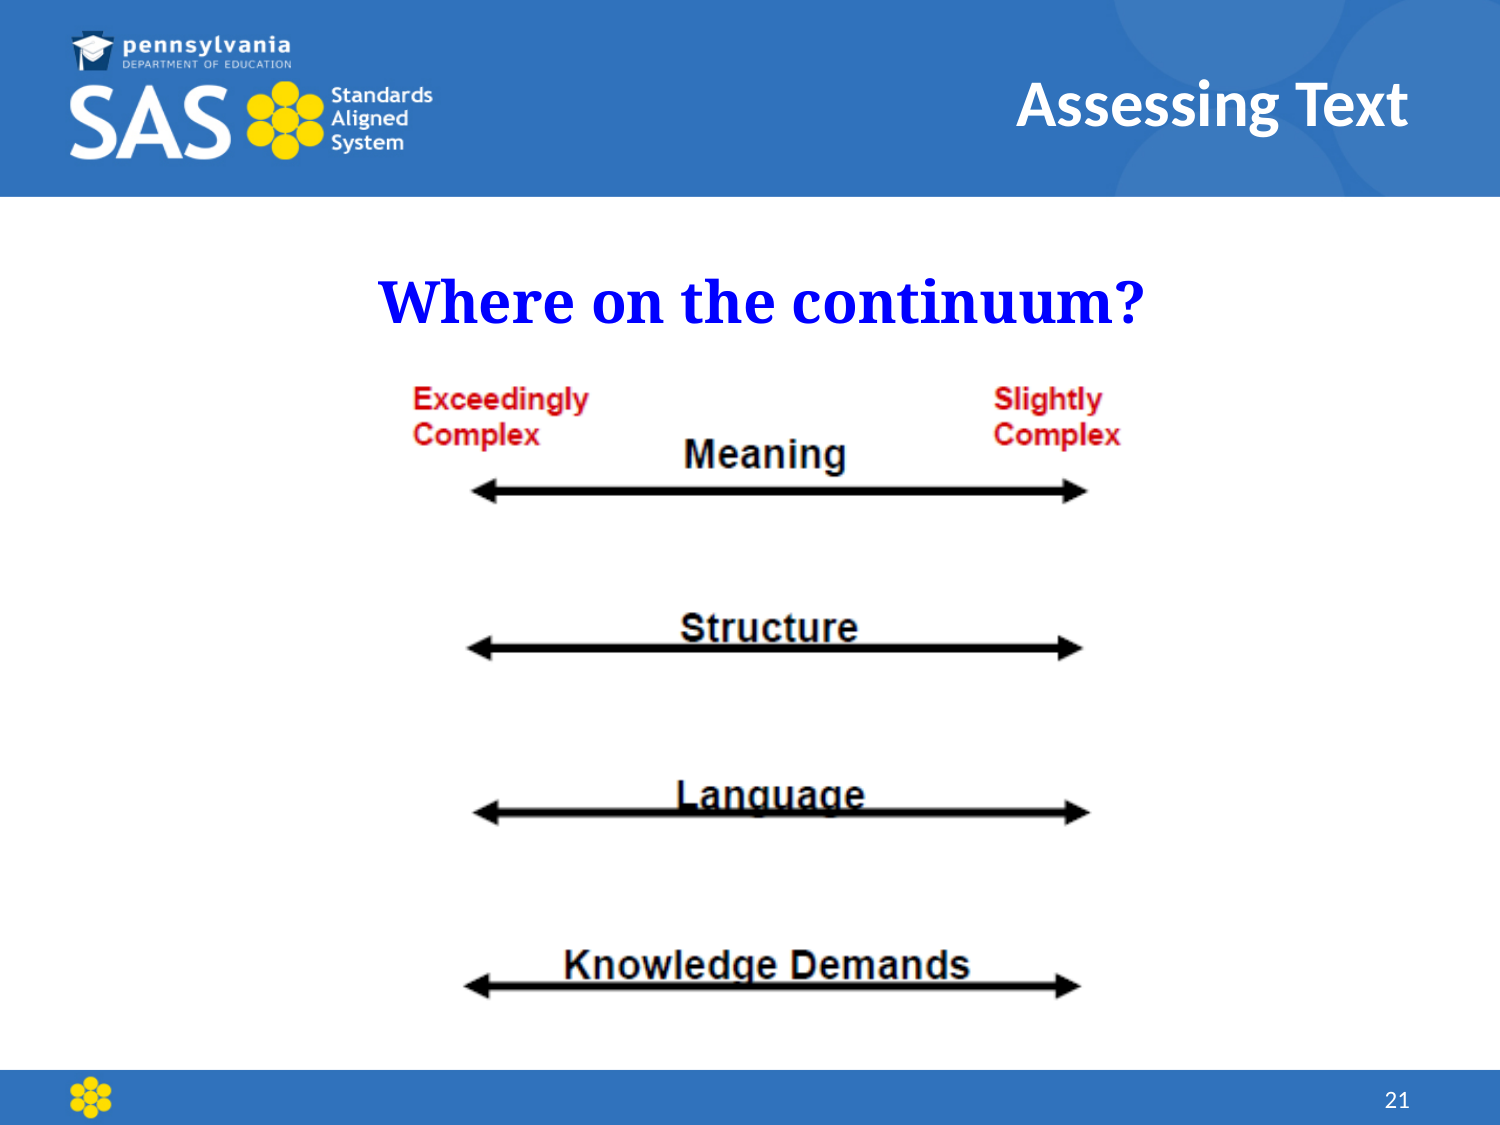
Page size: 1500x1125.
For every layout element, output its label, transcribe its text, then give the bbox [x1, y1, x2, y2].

picture [0, 0, 1500, 1125]
title Assessing Text [748, 0, 1426, 201]
text_box Where on the continuum? [225, 187, 1300, 343]
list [399, 362, 1159, 1032]
slide_number 21 [1247, 1072, 1425, 1125]
